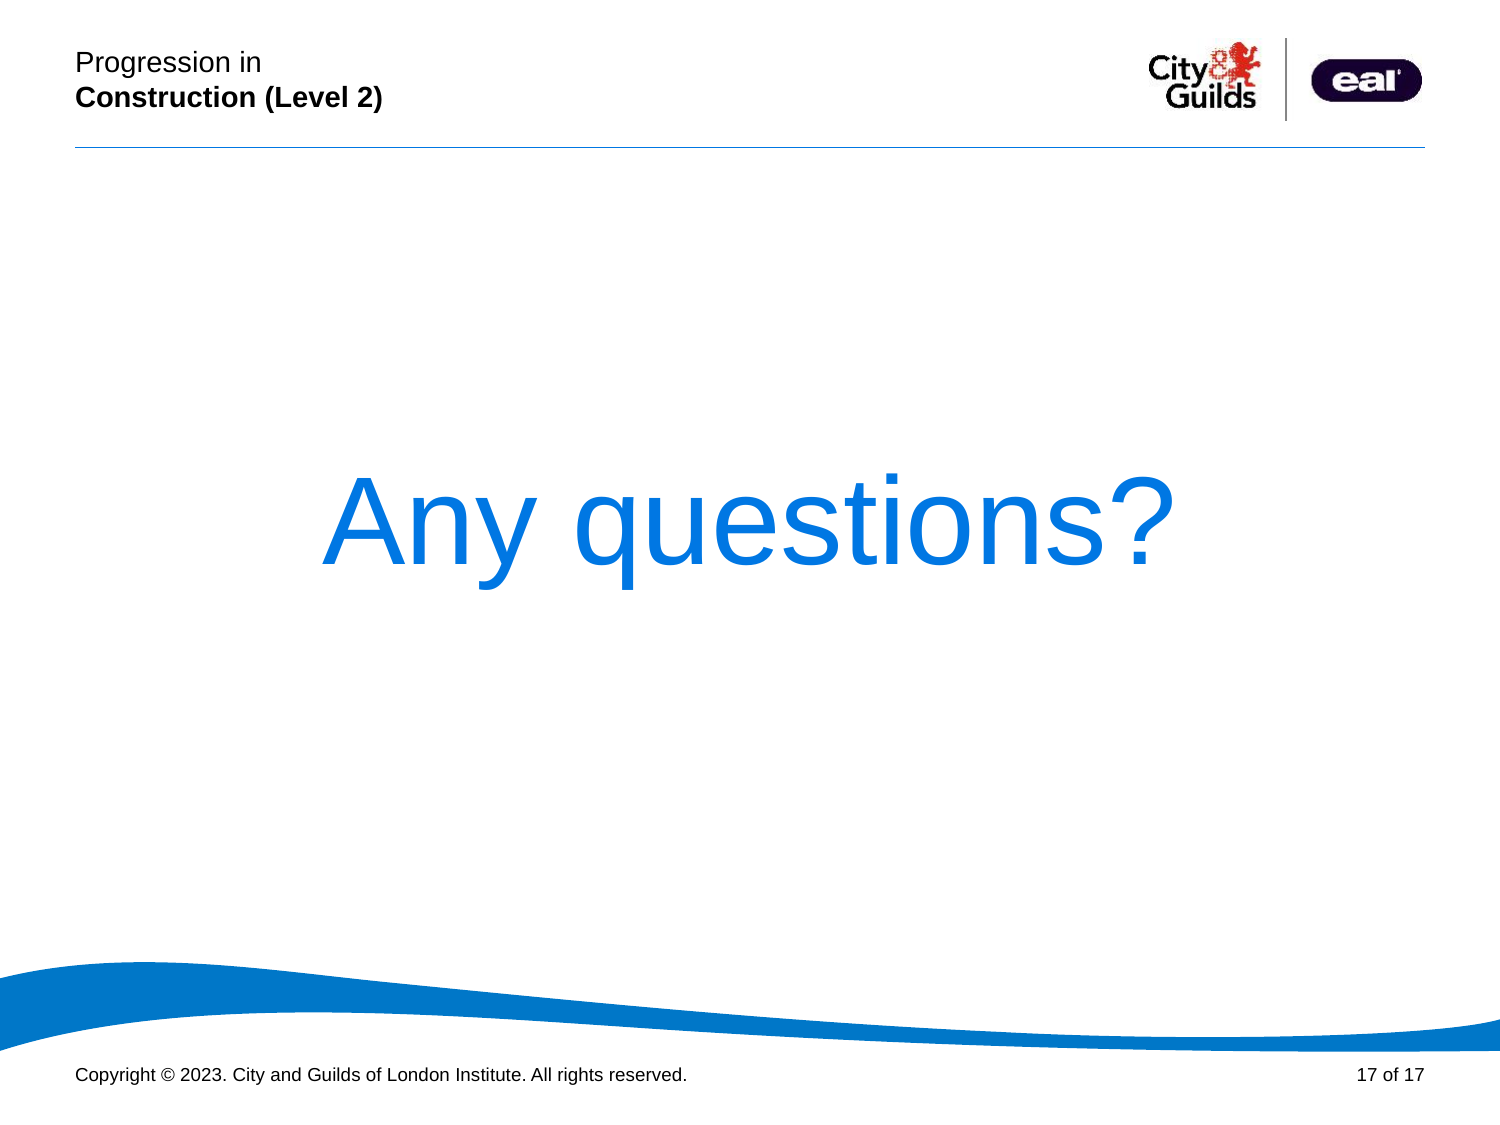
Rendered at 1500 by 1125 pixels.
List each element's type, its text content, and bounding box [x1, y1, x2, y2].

list Any questions? [74, 247, 1426, 946]
picture [1149, 38, 1422, 121]
